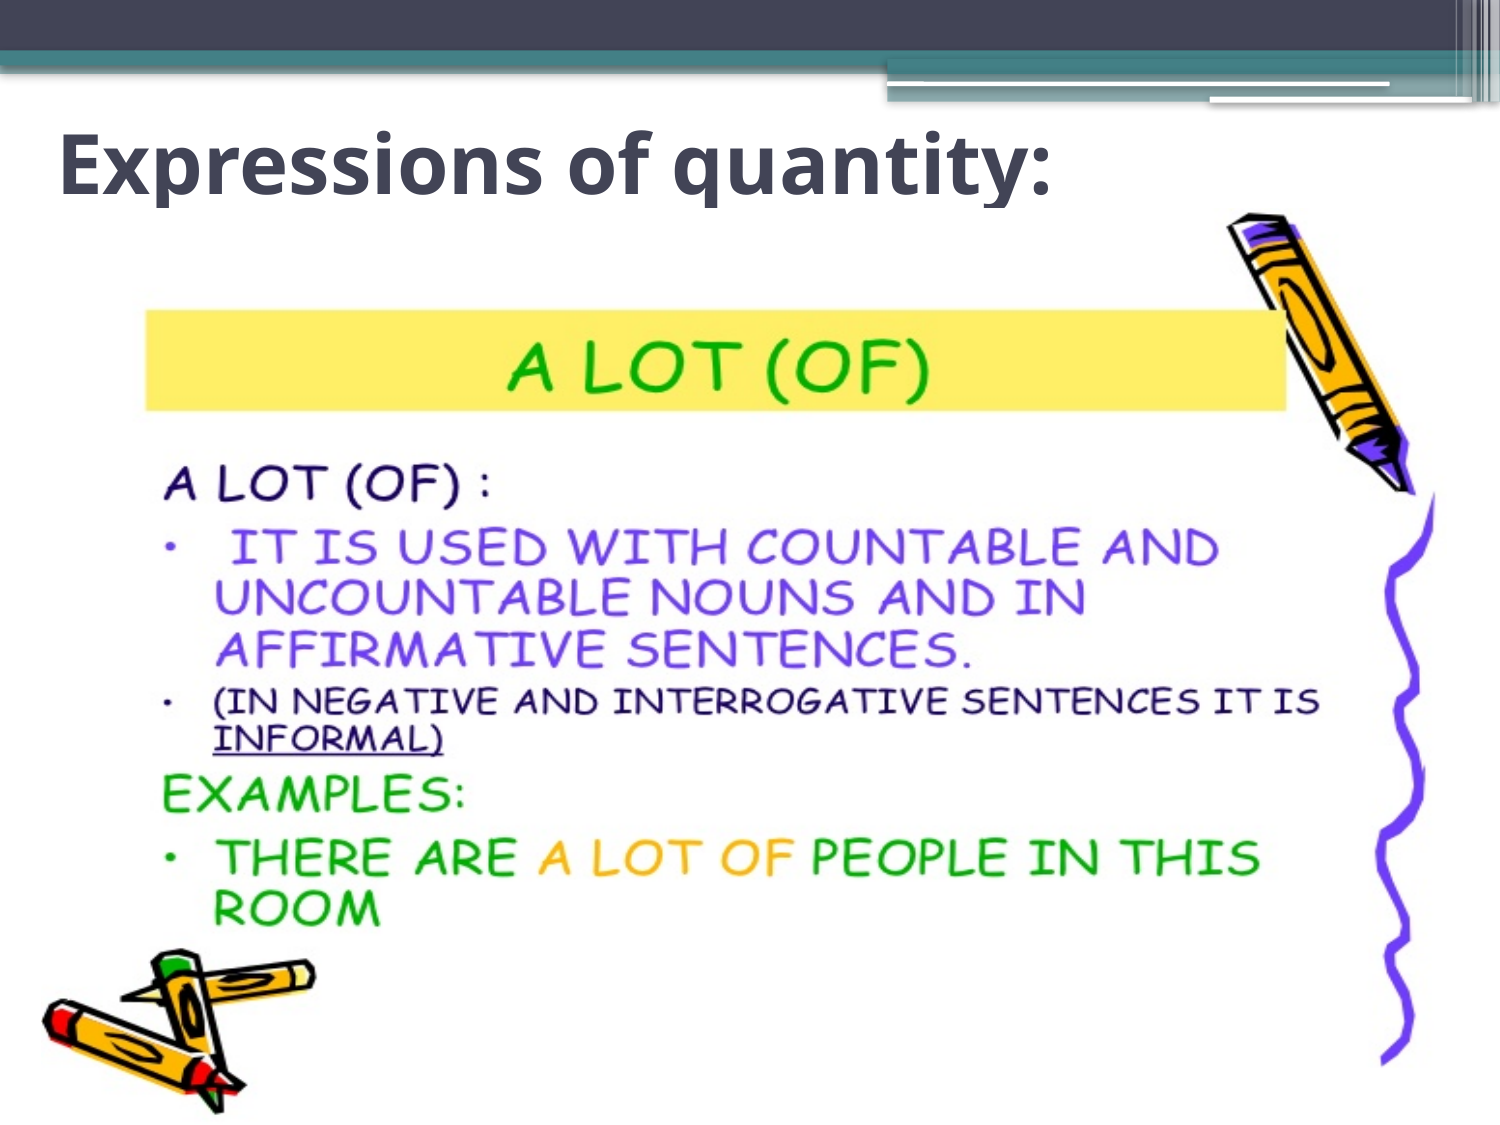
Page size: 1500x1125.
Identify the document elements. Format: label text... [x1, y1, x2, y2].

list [41, 207, 1448, 1125]
title Expressions of quantity: [41, 90, 1425, 206]
